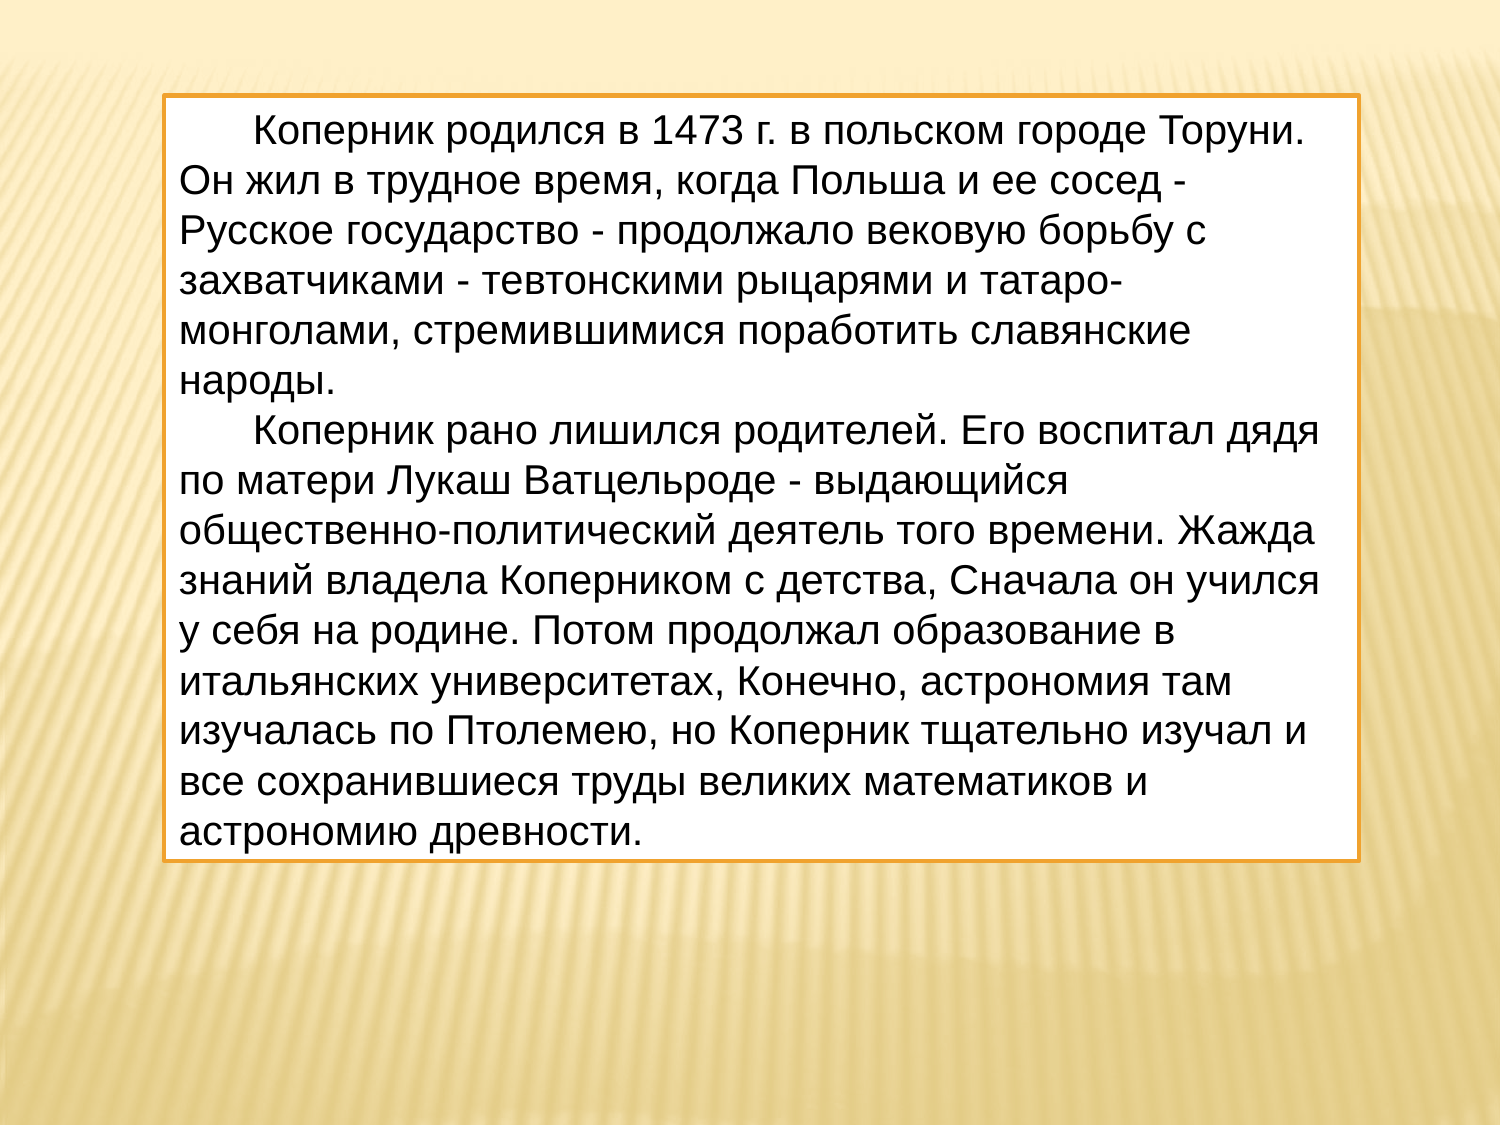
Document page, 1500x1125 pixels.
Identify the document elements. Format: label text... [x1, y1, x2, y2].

text_box Коперник родился в 1473 г. в польском городе Торуни. Он жил в трудное время, когда Польша и ее сосед - Русское государство - продолжало вековую борьбу с захватчиками - тевтонскими рыцарями и татаро-монголами, стремившимися поработить славянские народы. Коперник рано лишился родителей. Его воспитал дядя по матери Лукаш Ватцельроде - выдающийся общественно-политический деятель того времени. Жажда знаний владела Коперником с детства, Сначала он учился у себя на родине. Потом продолжал образование в итальянских университетах, Конечно, астрономия там изучалась по Птолемею, но Коперник тщательно изучал и все сохранившиеся труды великих математиков и астрономию древности. [162, 93, 1361, 863]
